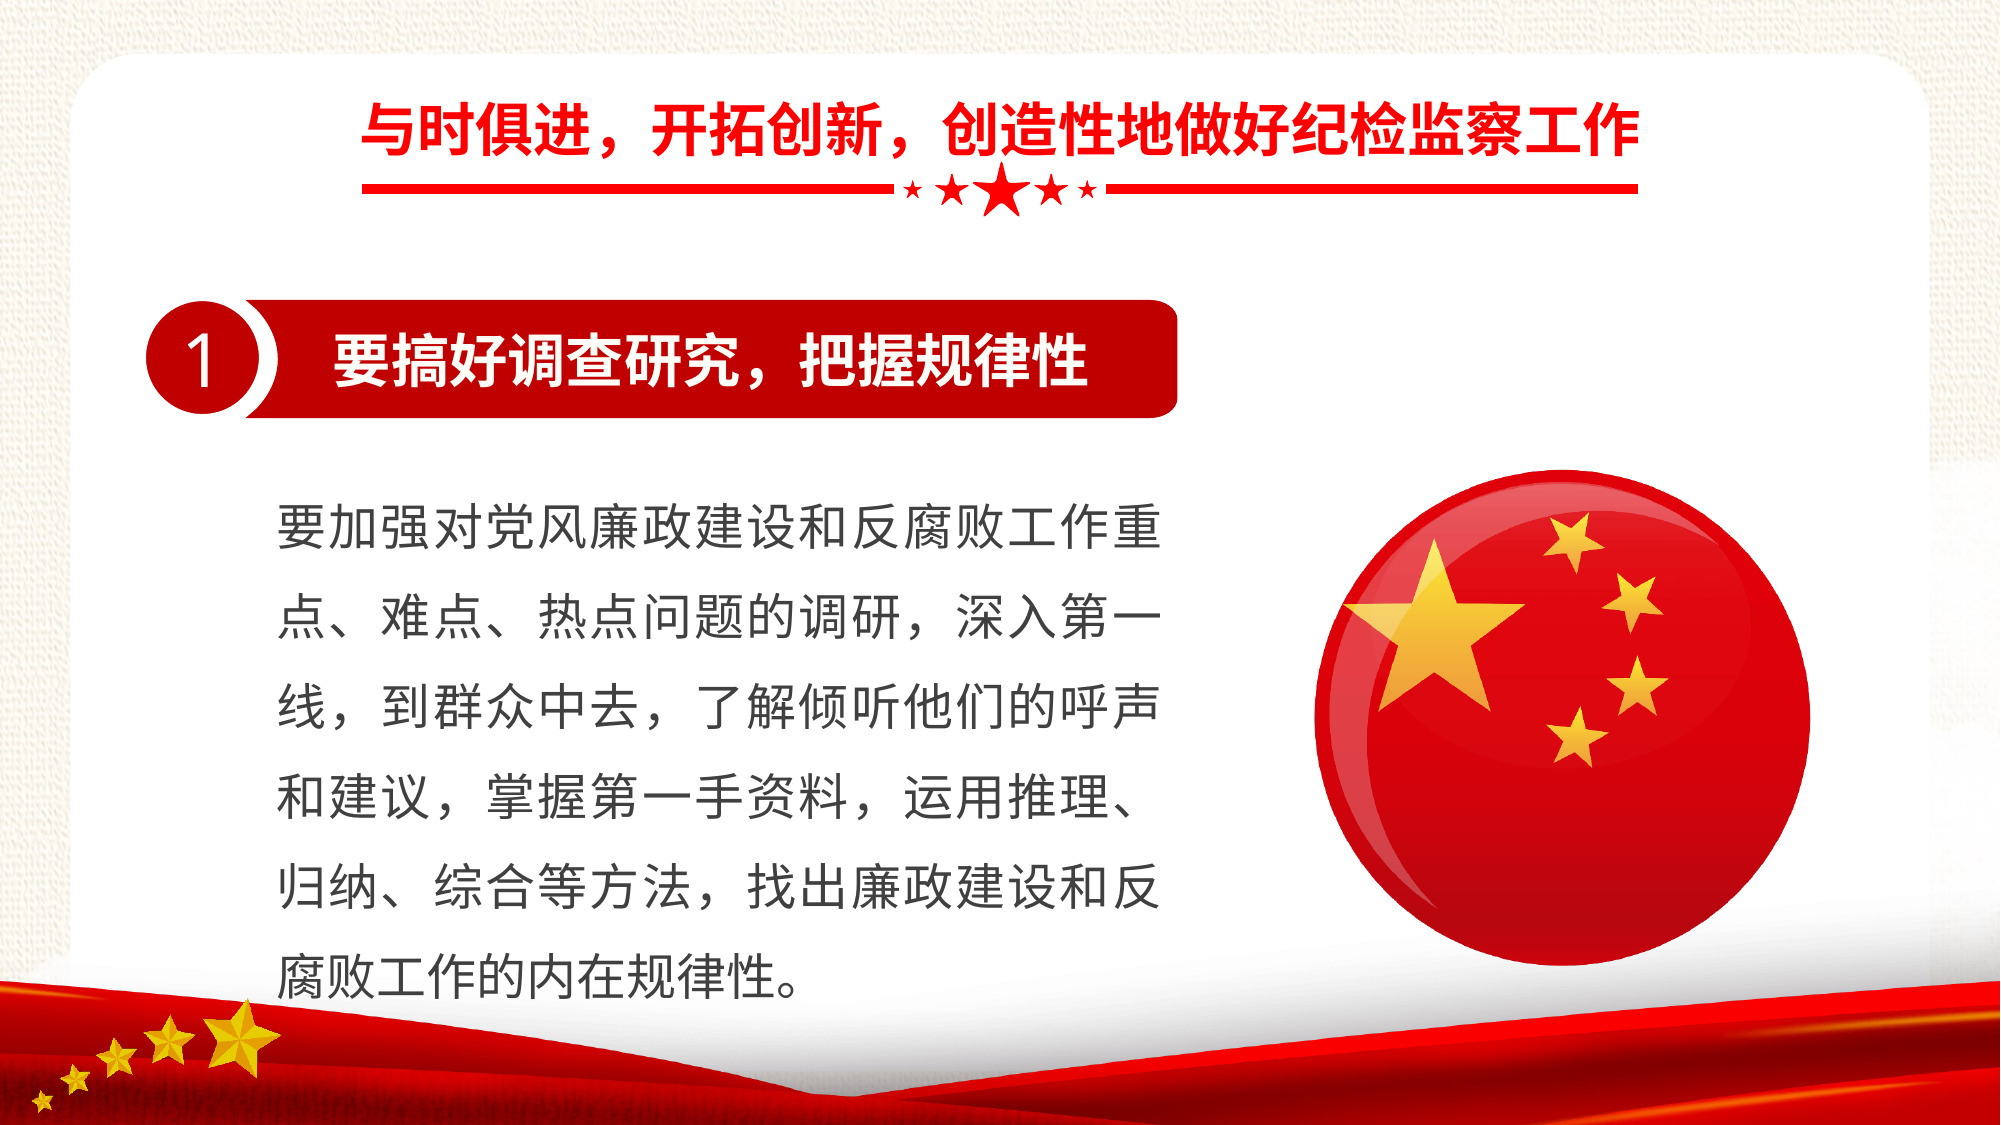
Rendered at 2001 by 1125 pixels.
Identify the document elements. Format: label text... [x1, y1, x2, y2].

text_box 要搞好调查研究，把握规律性 [245, 299, 1178, 419]
text_box 要加强对党风廉政建设和反腐败工作重点、难点、热点问题的调研，深入第一线，到群众中去，了解倾听他们的呼声和建议，掌握第一手资料，运用推理、归纳、综合等方法，找出廉政建设和反腐败工作的内在规律性。 [261, 458, 1178, 1013]
picture [0, 0, 2000, 1125]
text_box 1 [142, 297, 263, 418]
